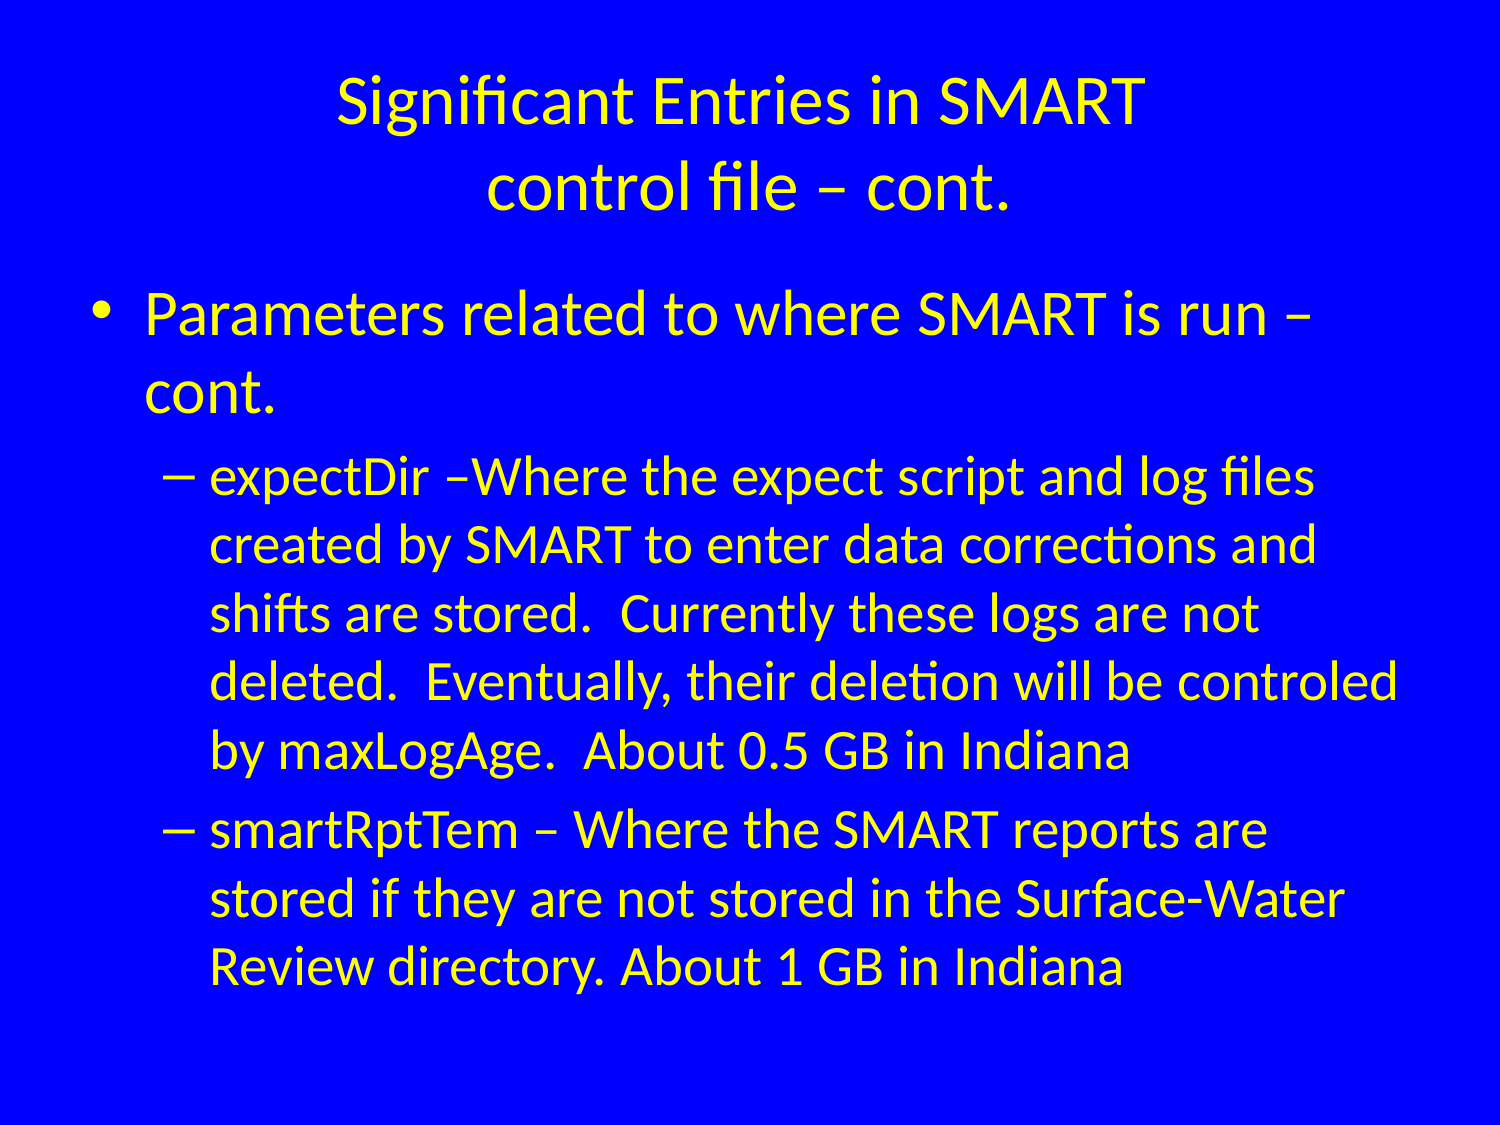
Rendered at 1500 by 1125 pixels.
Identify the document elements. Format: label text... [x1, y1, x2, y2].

list Parameters related to where SMART is run – cont. expectDir –Where the expect script and log files created by SMART to enter data corrections and shifts are stored. Currently these logs are not deleted. Eventually, their deletion will be controled by maxLogAge. About 0.5 GB in Indiana smartRptTem – Where the SMART reports are stored if they are not stored in the Surface-Water Review directory. About 1 GB in Indiana [75, 262, 1425, 1005]
title Significant Entries in SMART control file – cont. [75, 45, 1425, 233]
